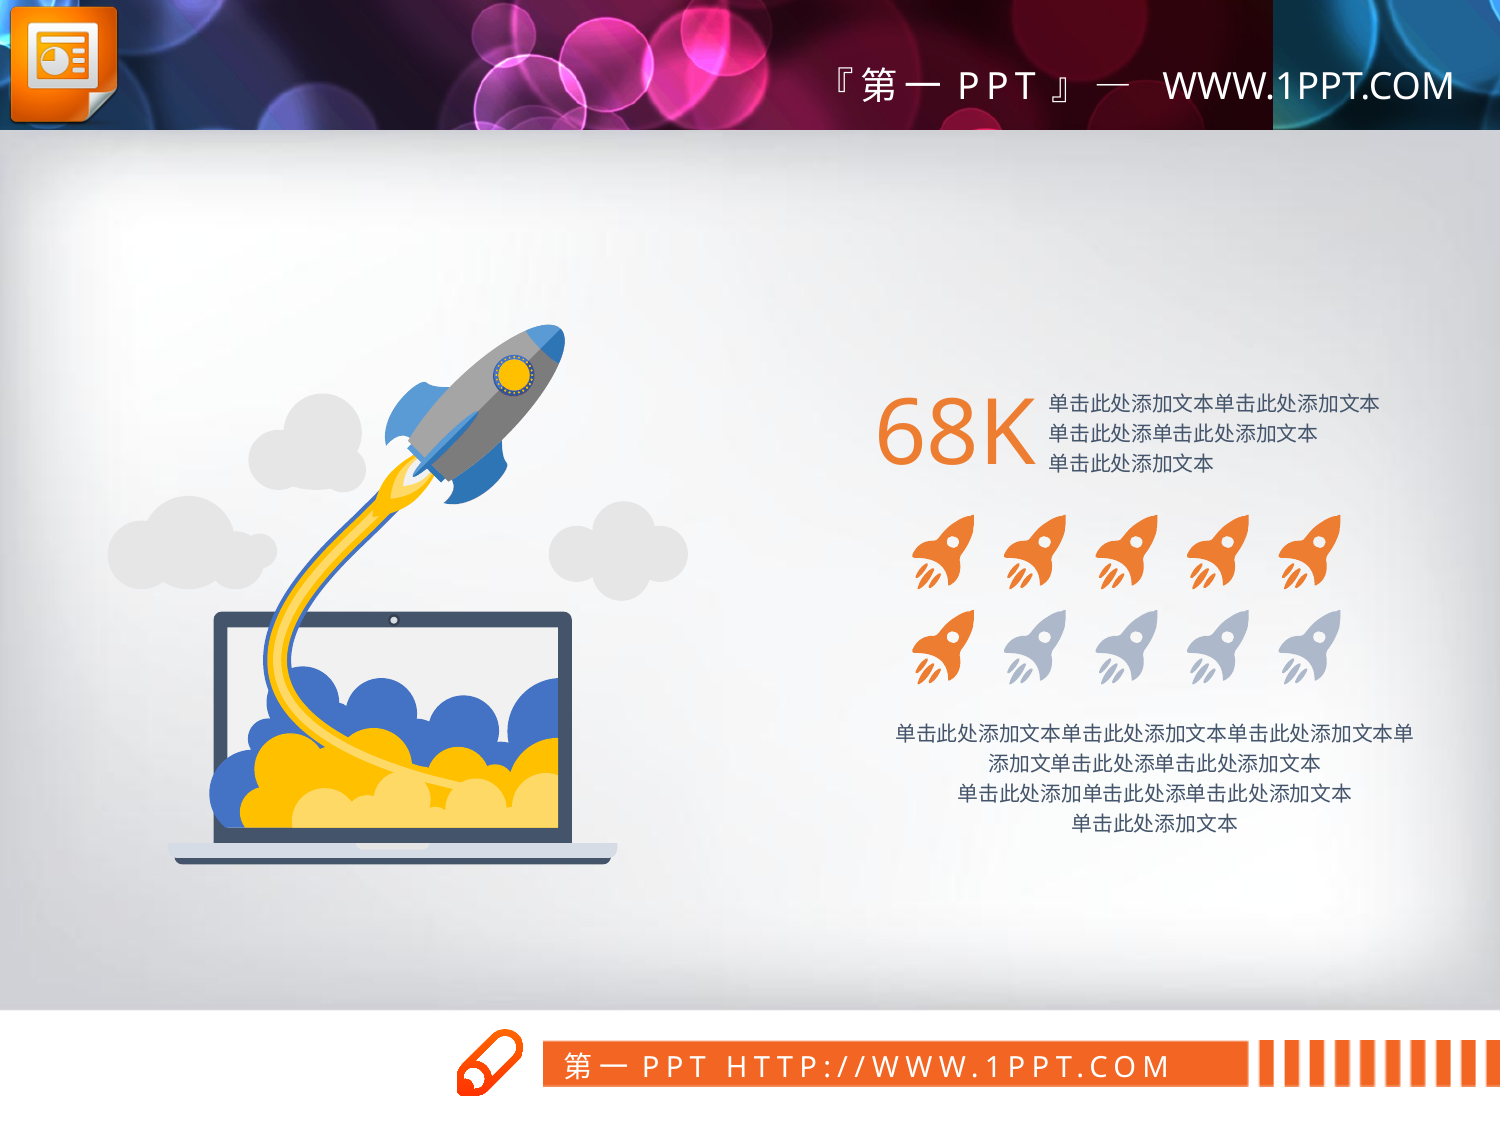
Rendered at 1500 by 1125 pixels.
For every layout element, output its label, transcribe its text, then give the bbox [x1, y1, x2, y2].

text_box 单击此处添加文本单击此处添加文本单击此处添加文本单 添加文单击此处添单击此处添加文本 单击此处添加单击此处添单击此处添加文本 单击此处添加文本 [875, 705, 1435, 846]
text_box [911, 514, 1341, 685]
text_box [851, 362, 1435, 495]
picture [0, 0, 1500, 1012]
picture [543, 1040, 1500, 1087]
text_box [107, 314, 689, 865]
